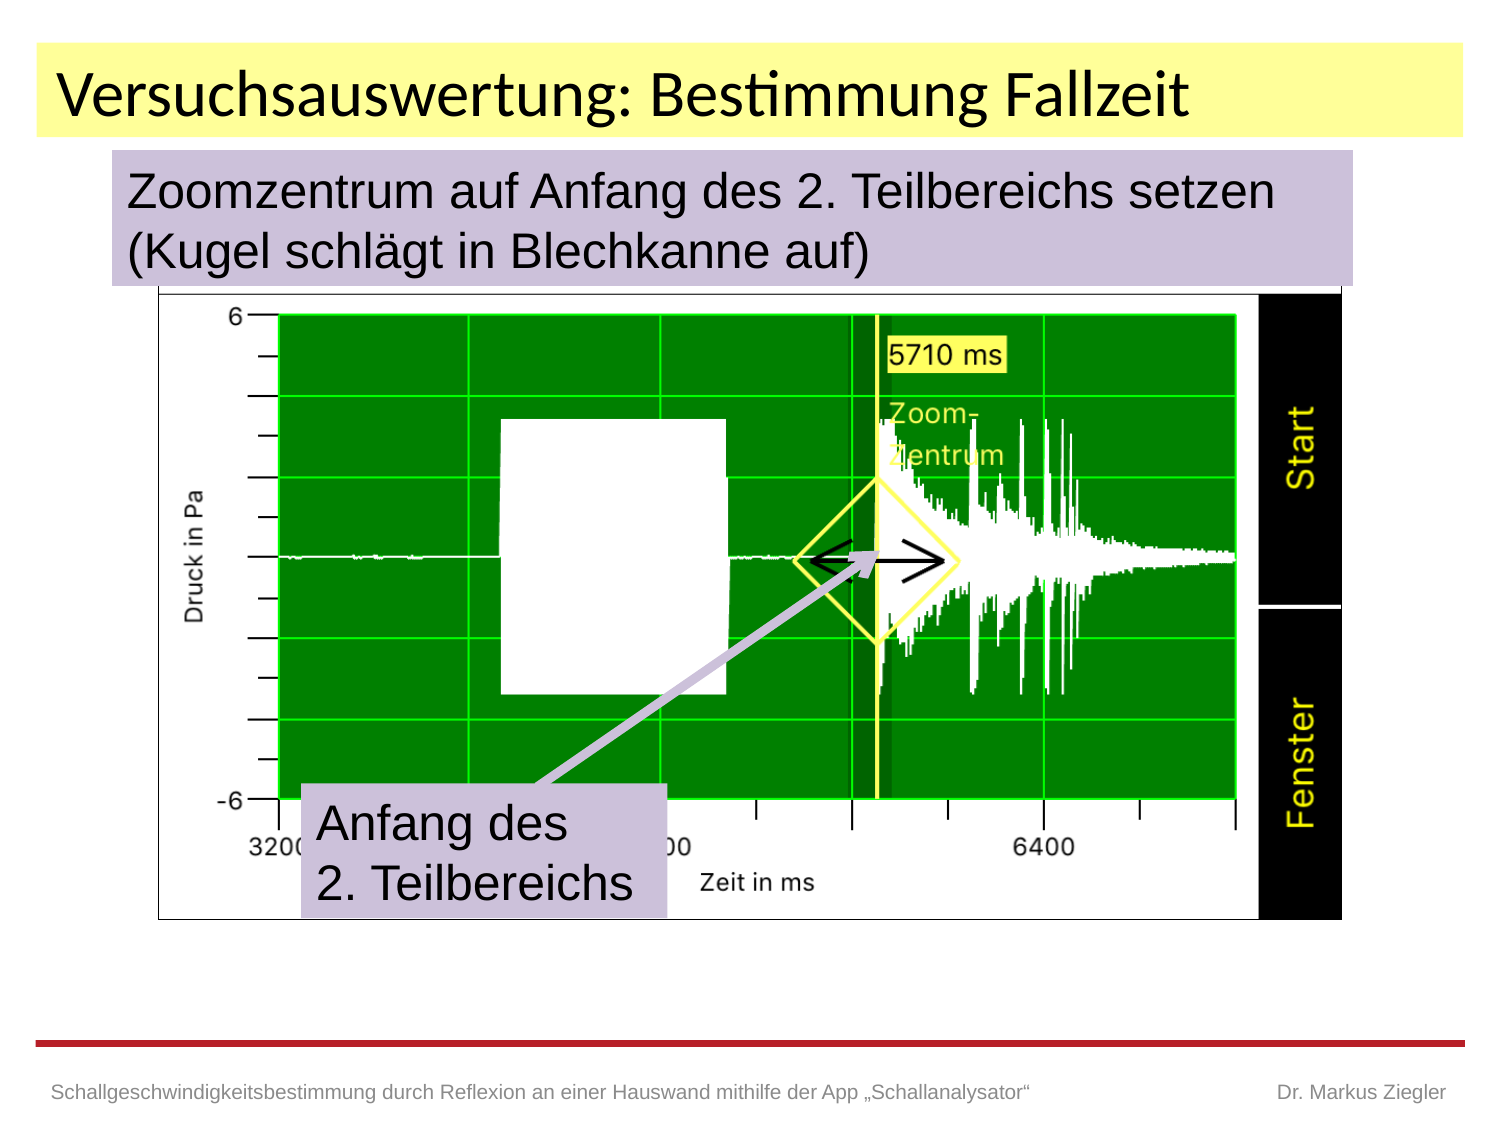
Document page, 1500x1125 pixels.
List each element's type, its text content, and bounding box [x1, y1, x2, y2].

title Versuchsauswertung: Bestimmung Fallzeit [41, 42, 1459, 149]
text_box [537, 550, 881, 788]
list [158, 252, 1342, 920]
footer Schallgeschwindigkeitsbestimmung durch Reflexion an einer Hauswand mithilfe der App „Schallanalysator“ Dr. Markus Ziegler [35, 1061, 1471, 1122]
text_box Zoomzentrum auf Anfang des 2. Teilbereichs setzen (Kugel schlägt in Blechkanne auf) [112, 150, 1353, 286]
